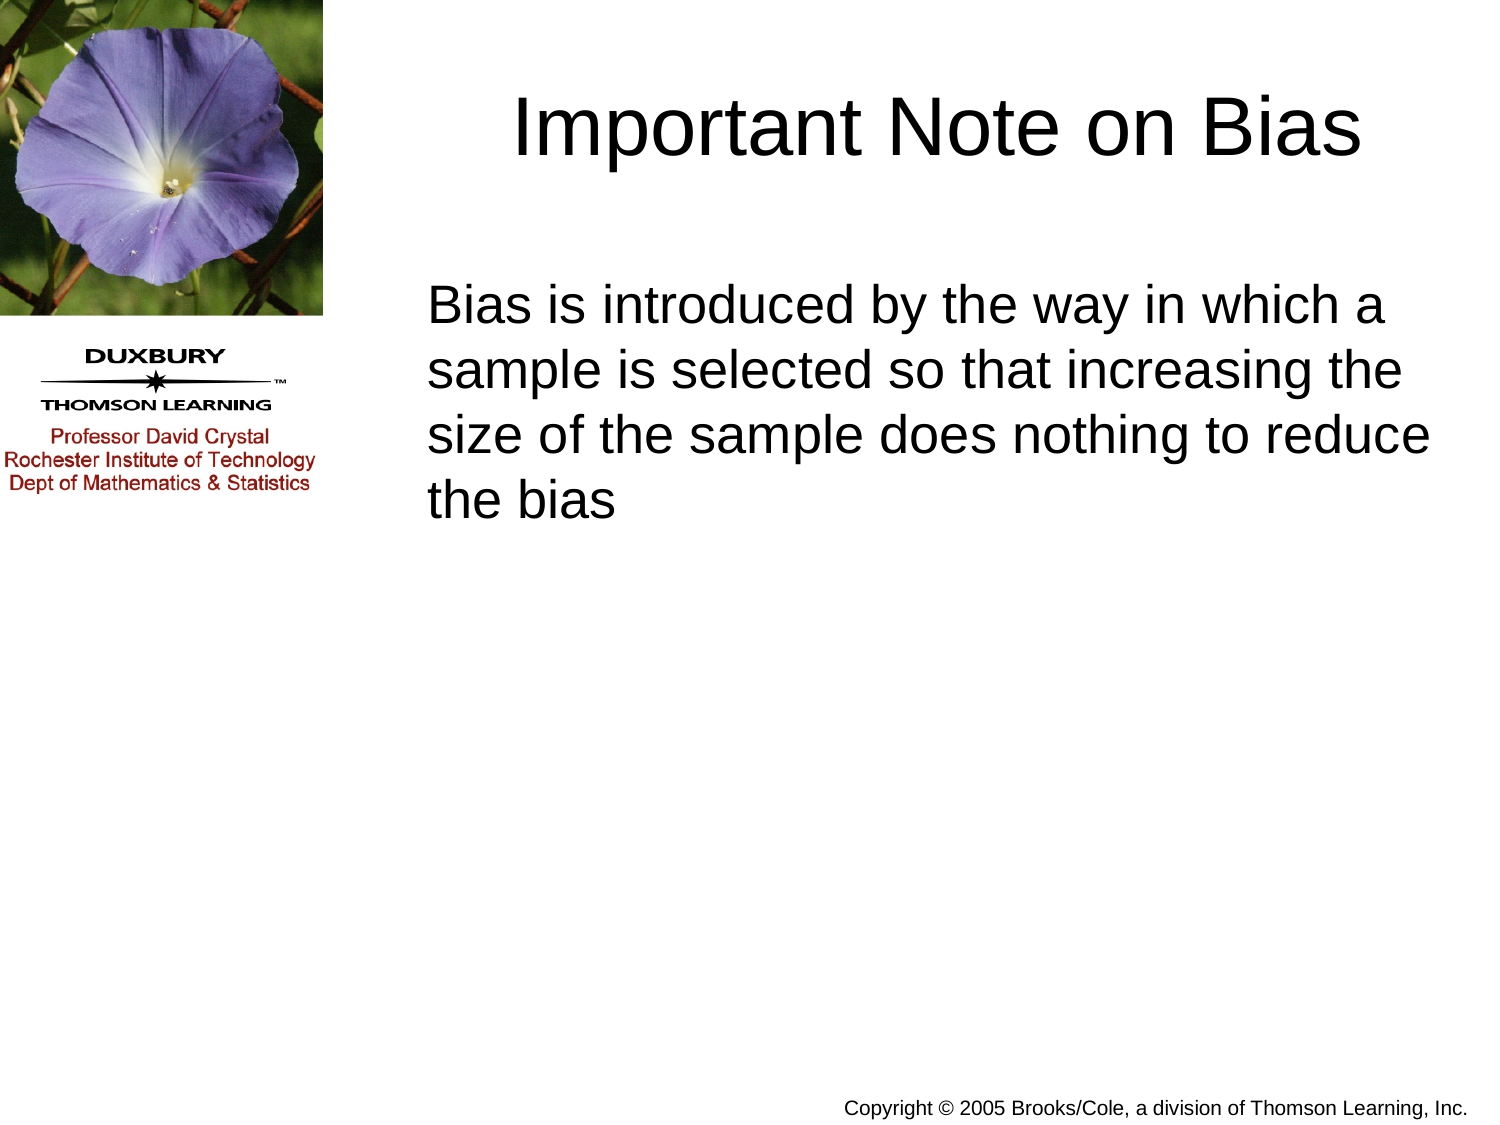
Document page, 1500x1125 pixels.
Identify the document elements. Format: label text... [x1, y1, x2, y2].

list Bias is introduced by the way in which a sample is selected so that increasing the size of the sample does nothing to reduce the bias [412, 262, 1451, 993]
picture [0, 0, 323, 499]
title Important Note on Bias [424, 24, 1451, 221]
